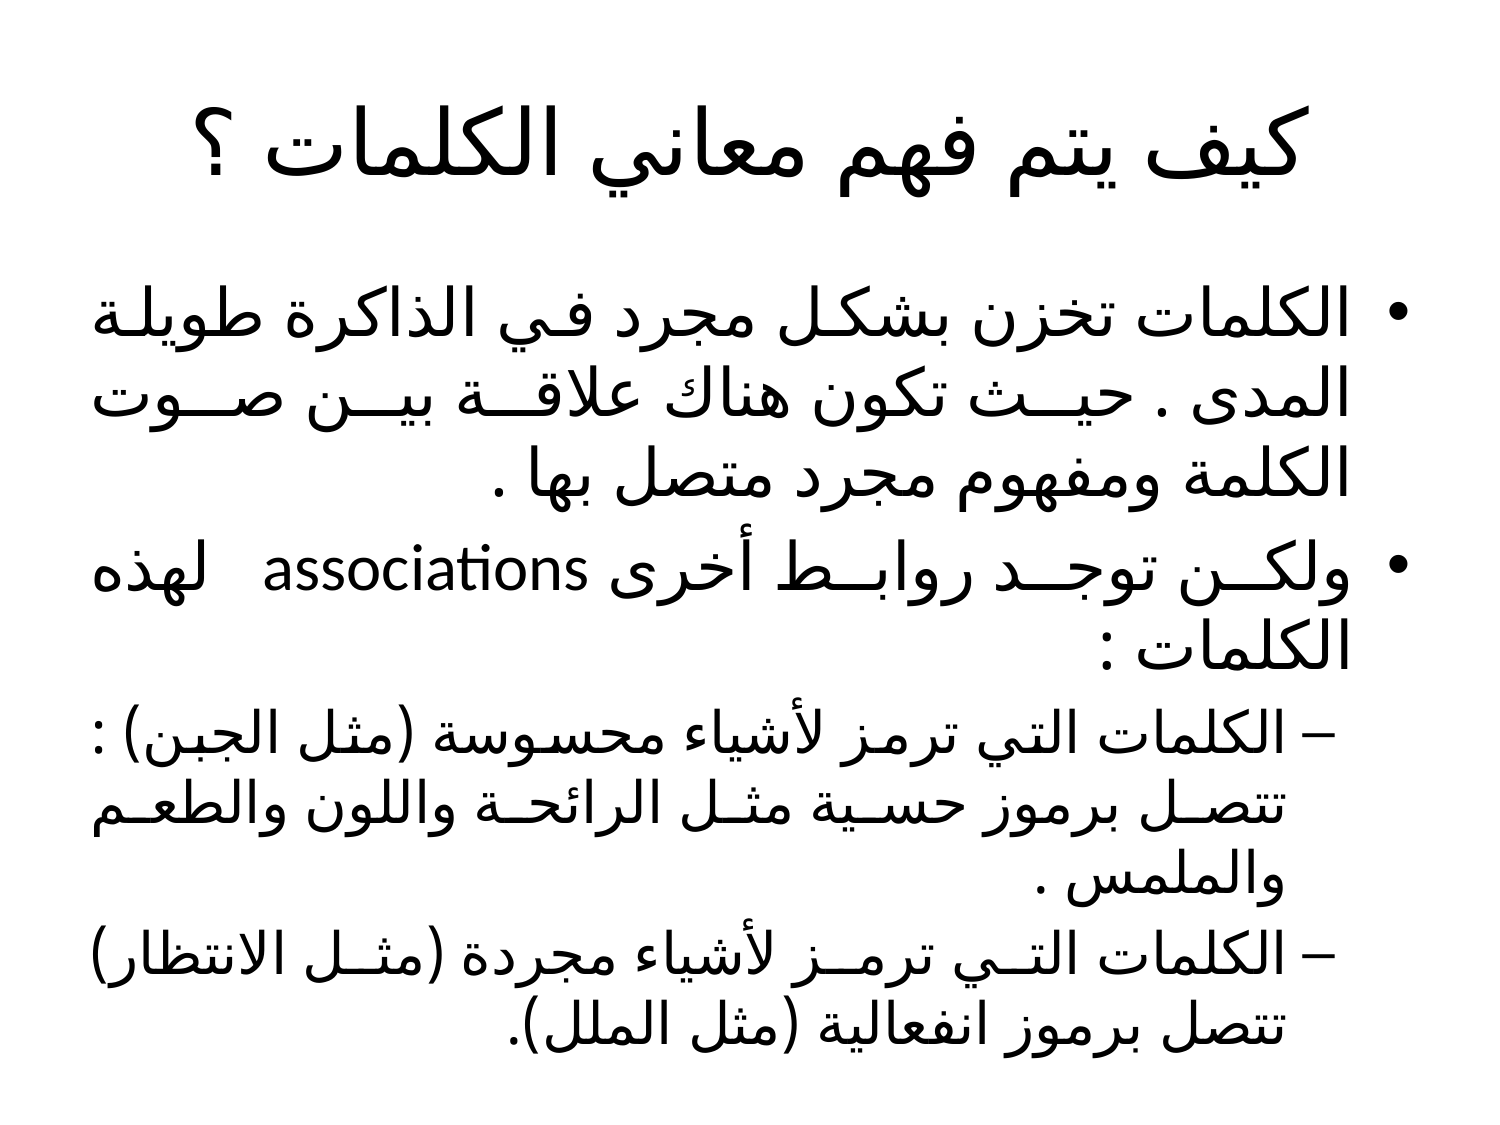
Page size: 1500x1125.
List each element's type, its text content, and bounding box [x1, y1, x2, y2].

list الكلمات تخزن بشكل مجرد في الذاكرة طويلة المدى . حيث تكون هناك علاقة بين صوت الكلمة ومفهوم مجرد متصل بها . ولكن توجد روابط أخرى associations لهذه الكلمات : الكلمات التي ترمز لأشياء محسوسة (مثل الجبن) : تتصل برموز حسية مثل الرائحة واللون والطعم والملمس . الكلمات التي ترمز لأشياء مجردة (مثل الانتظار) تتصل برموز انفعالية (مثل الملل). [75, 262, 1425, 1005]
title كيف يتم فهم معاني الكلمات ؟ [75, 45, 1425, 233]
